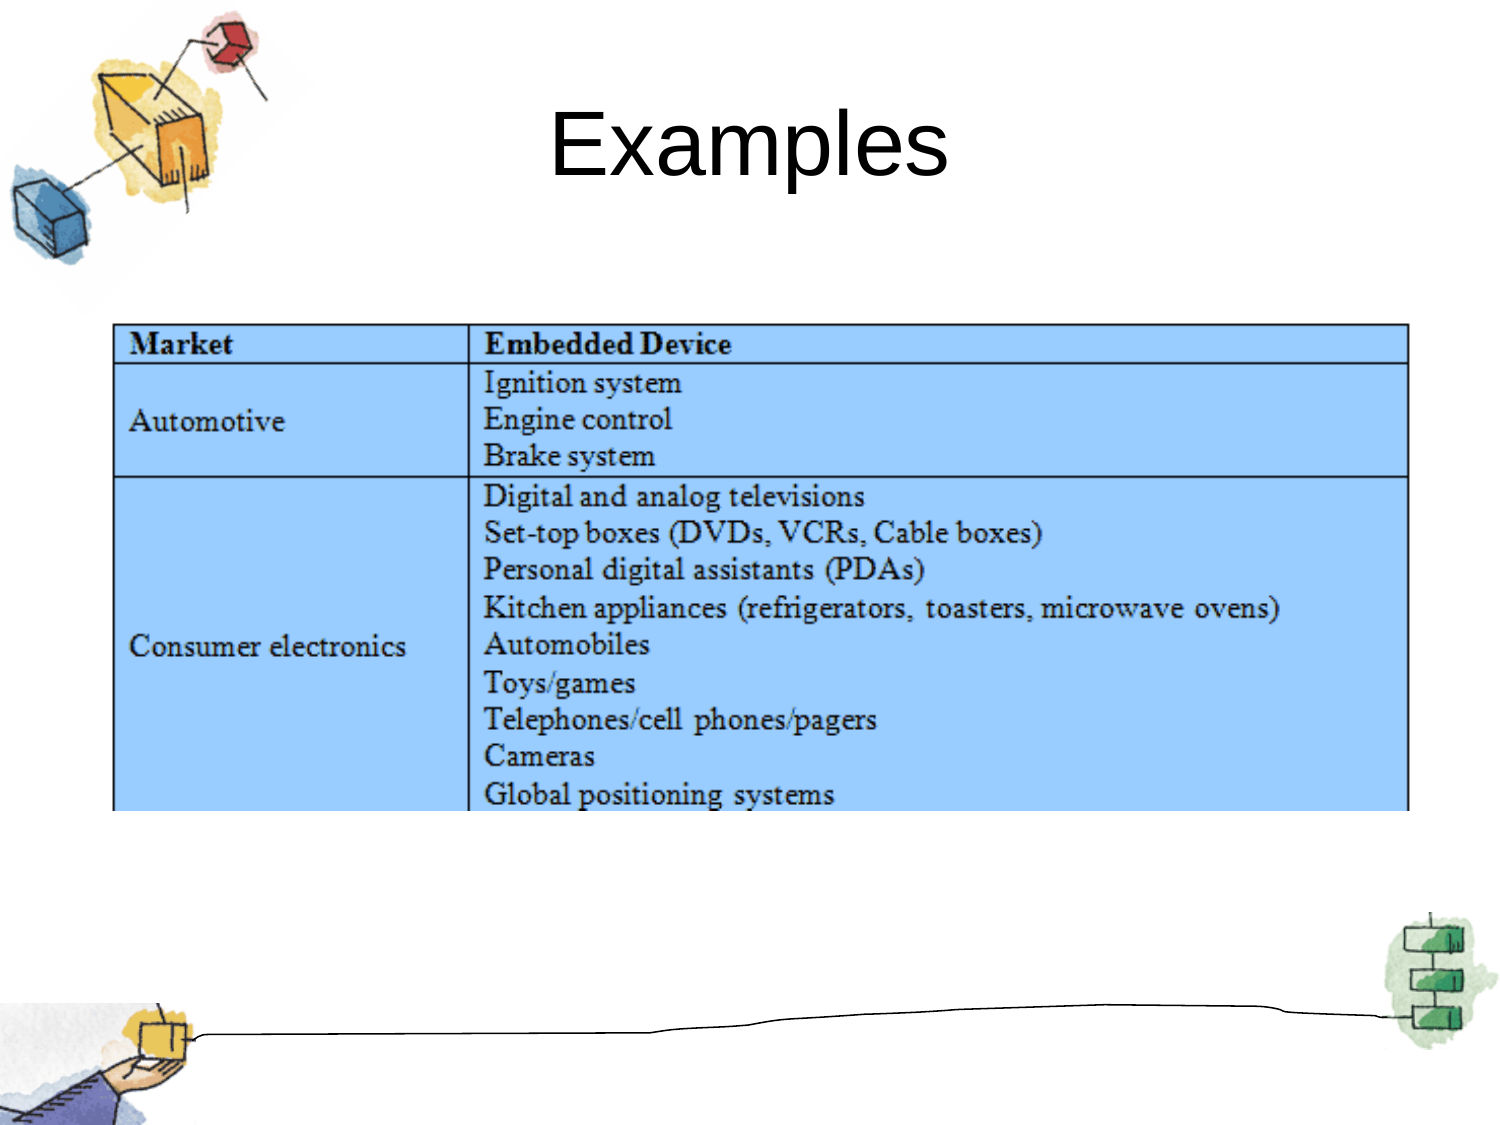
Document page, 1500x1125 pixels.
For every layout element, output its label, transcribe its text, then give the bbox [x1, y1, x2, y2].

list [99, 312, 1426, 812]
title Examples [74, 44, 1426, 233]
picture [0, 1003, 196, 1125]
picture [1382, 912, 1500, 1050]
picture [0, 85, 167, 316]
picture [114, 0, 274, 44]
